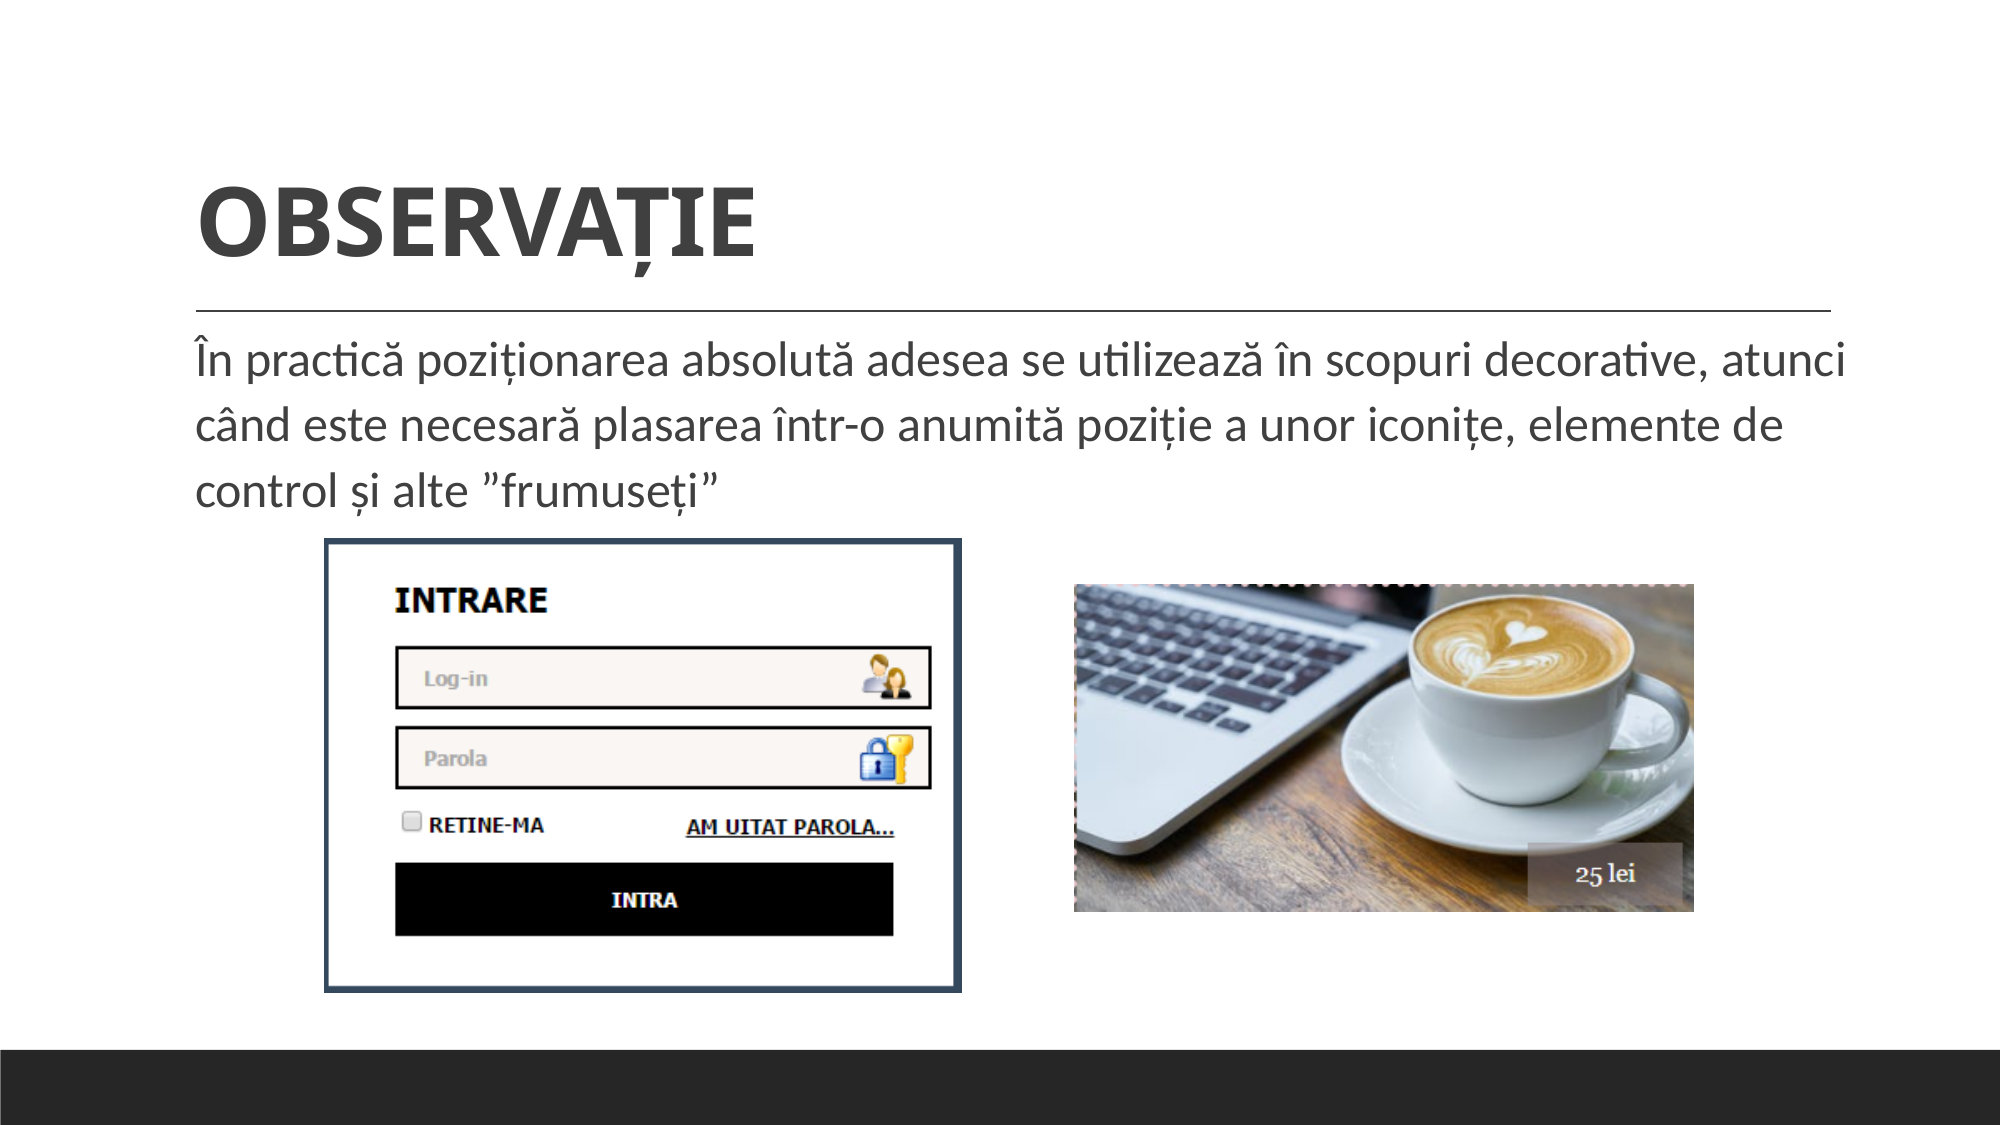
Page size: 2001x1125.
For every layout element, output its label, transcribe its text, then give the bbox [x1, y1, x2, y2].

picture [1074, 584, 1695, 912]
list În practică poziționarea absolută adesea se utilizează în scopuri decorative, atunci când este necesară plasarea într-o anumită poziție a unor iconițe, elemente de control și alte ”frumuseți” [180, 312, 1871, 539]
picture [324, 538, 962, 993]
title OBSERVAȚIE [180, 47, 1830, 285]
